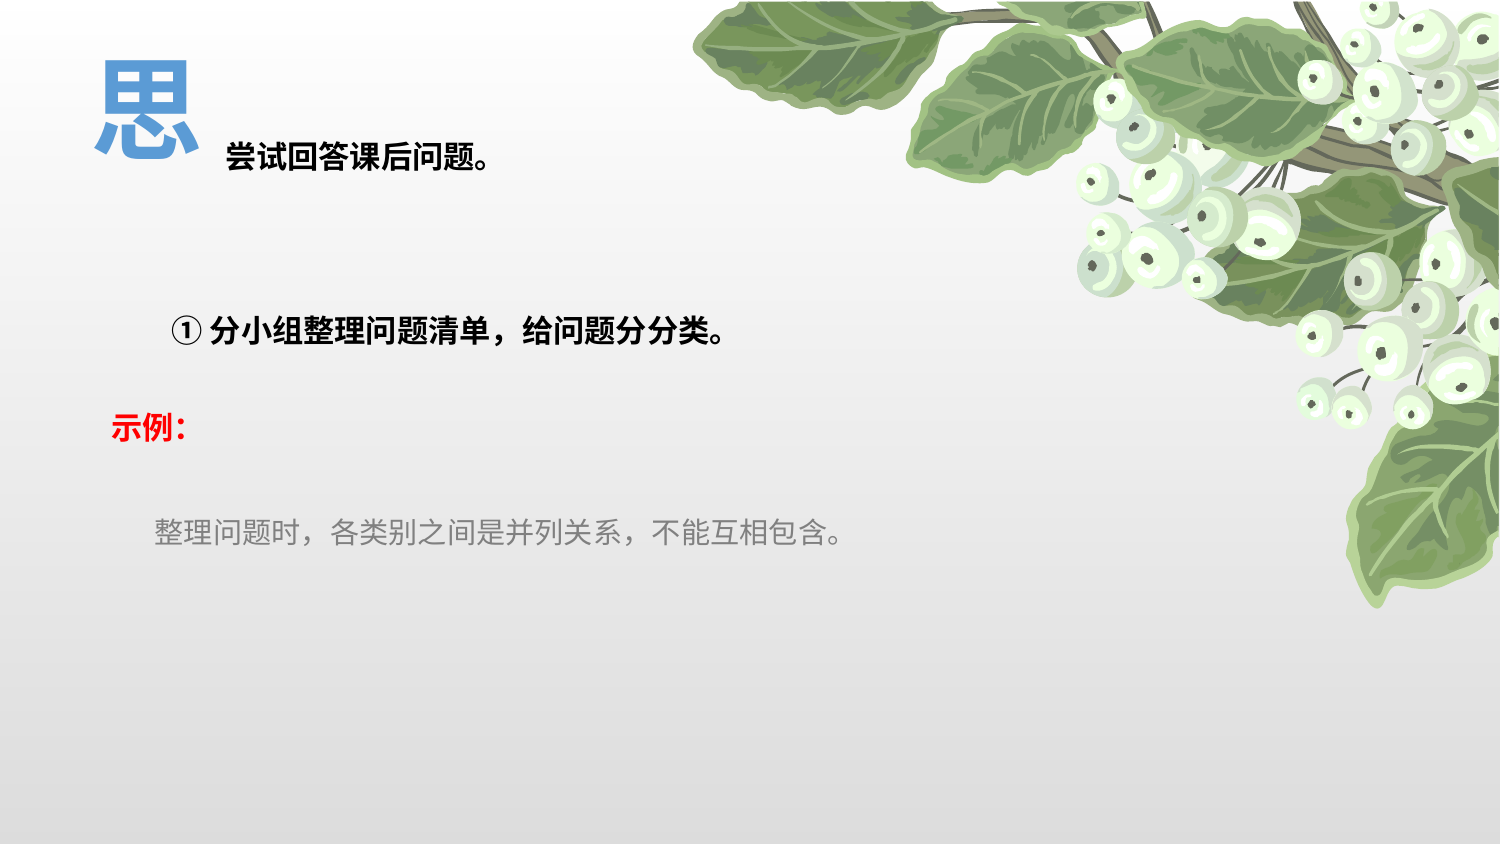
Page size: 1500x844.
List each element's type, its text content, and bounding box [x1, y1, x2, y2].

text_box 思 [78, 33, 214, 180]
picture [691, 0, 1500, 609]
text_box 整理问题时，各类别之间是并列关系，不能互相包含。 [110, 491, 691, 556]
text_box ①分小组整理问题清单，给问题分分类。 [159, 305, 691, 355]
text_box 示例： [99, 402, 217, 452]
text_box 尝试回答课后问题。 [213, 131, 691, 181]
